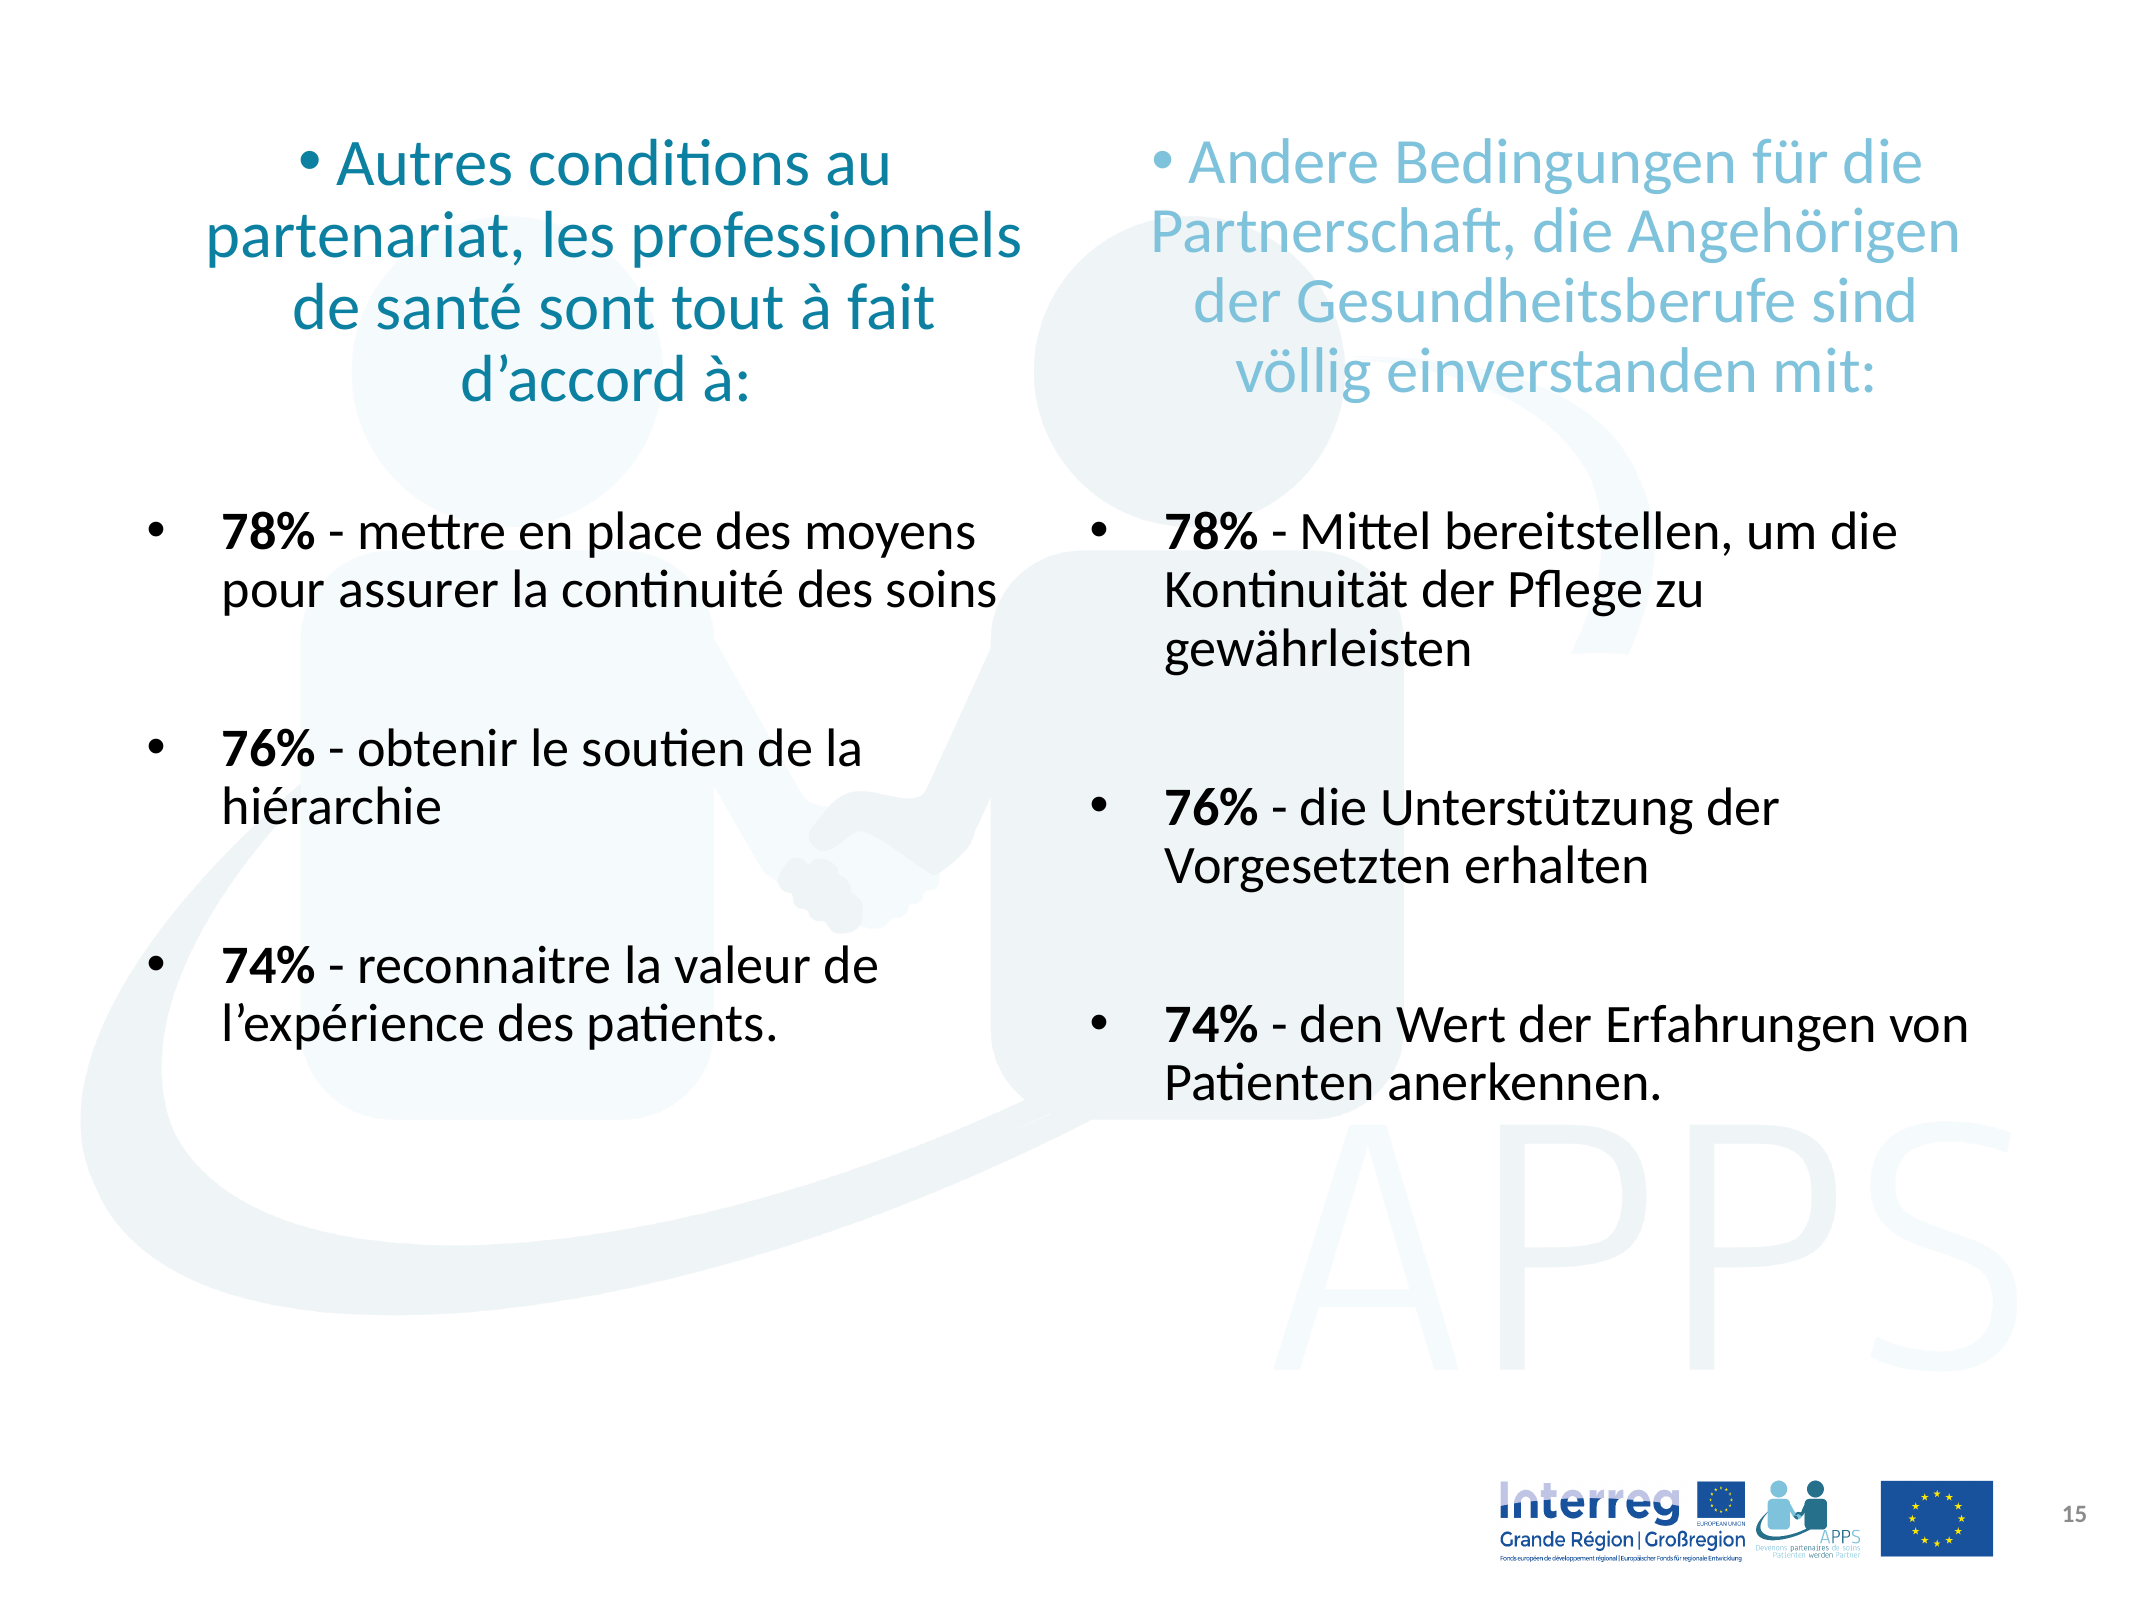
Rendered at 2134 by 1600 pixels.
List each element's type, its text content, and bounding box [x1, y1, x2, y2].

list Autres conditions au partenariat, les professionnels de santé sont tout à fait d’accord à: [146, 127, 1045, 502]
list 78% - mettre en place des moyens pour assurer la continuité des soins 76% - obtenir le soutien de la hiérarchie 74% - reconnaitre la valeur de l’expérience des patients. [146, 502, 1045, 1441]
picture [27, 71, 2070, 1571]
list 78% - Mittel bereitstellen, um die Kontinuität der Pflege zu gewährleisten 76% - die Unterstützung der Vorgesetzten erhalten 74% - den Wert der Erfahrungen von Patienten anerkennen. [1089, 502, 1988, 1441]
list Andere Bedingungen für die Partnerschaft, die Angehörigen der Gesundheitsberufe sind völlig einverstanden mit: [1088, 127, 1987, 503]
slide_number 16 [1622, 1472, 2103, 1553]
